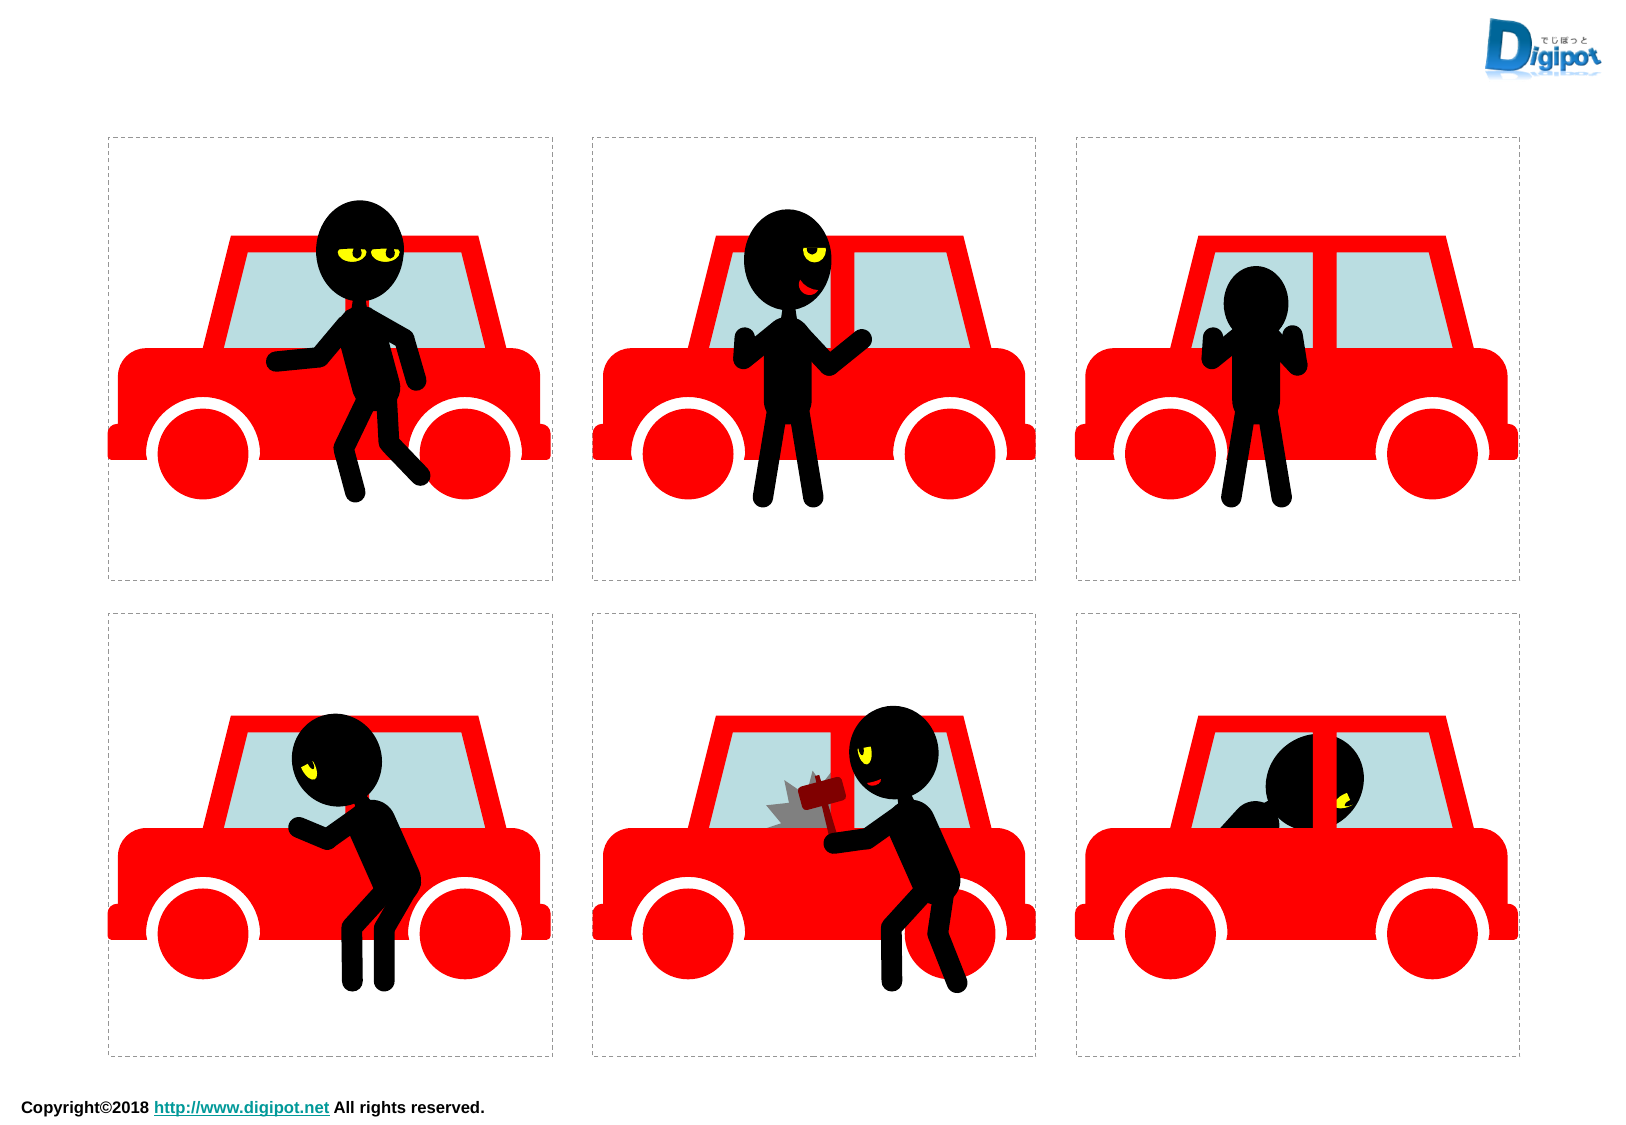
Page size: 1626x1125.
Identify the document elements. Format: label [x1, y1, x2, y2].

text_box [1074, 235, 1519, 509]
text_box [592, 705, 1036, 995]
text_box [1074, 715, 1519, 980]
text_box [592, 209, 1036, 509]
text_box [107, 715, 551, 992]
picture [1485, 18, 1602, 82]
text_box [107, 200, 551, 503]
